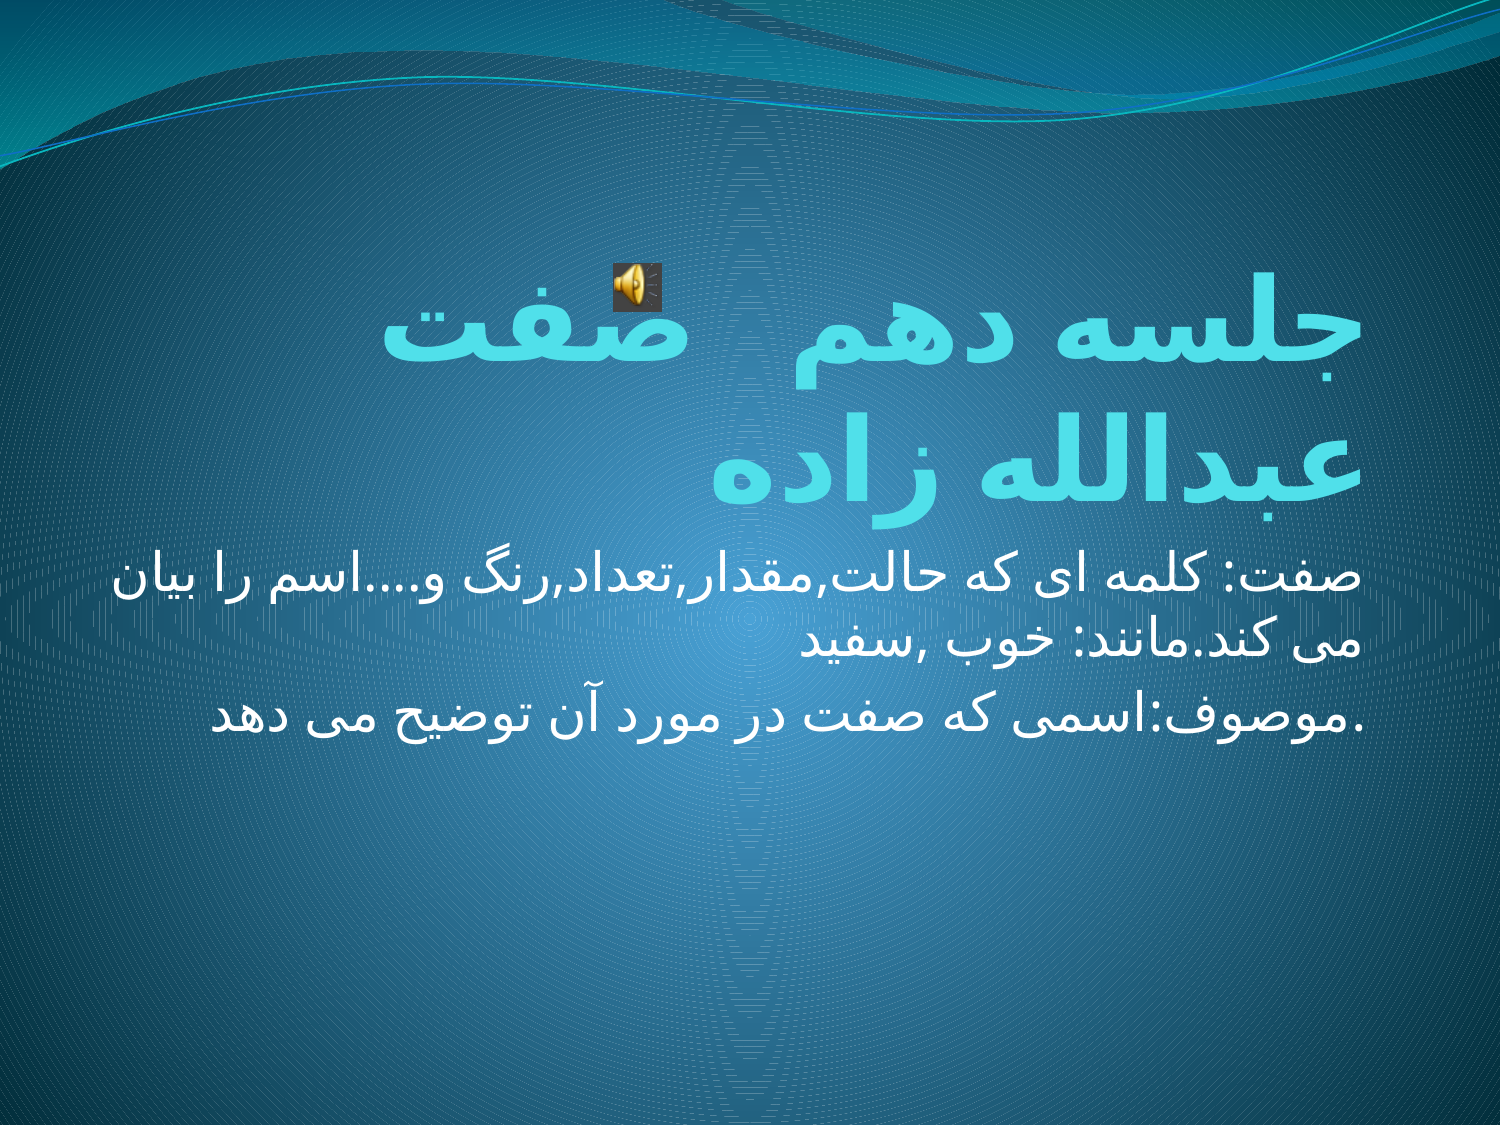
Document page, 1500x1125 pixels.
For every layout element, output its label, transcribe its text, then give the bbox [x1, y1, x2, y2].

title جلسه دهم صفت عبدالله زاده [87, 224, 1376, 525]
subtitle صفت: کلمه ای که حالت,مقدار,تعداد,رنگ و....اسم را بیان می کند.مانند: خوب ,سفید موصوف:اسمی که صفت در مورد آن توضیح می دهد. [87, 529, 1376, 818]
picture [612, 262, 663, 313]
